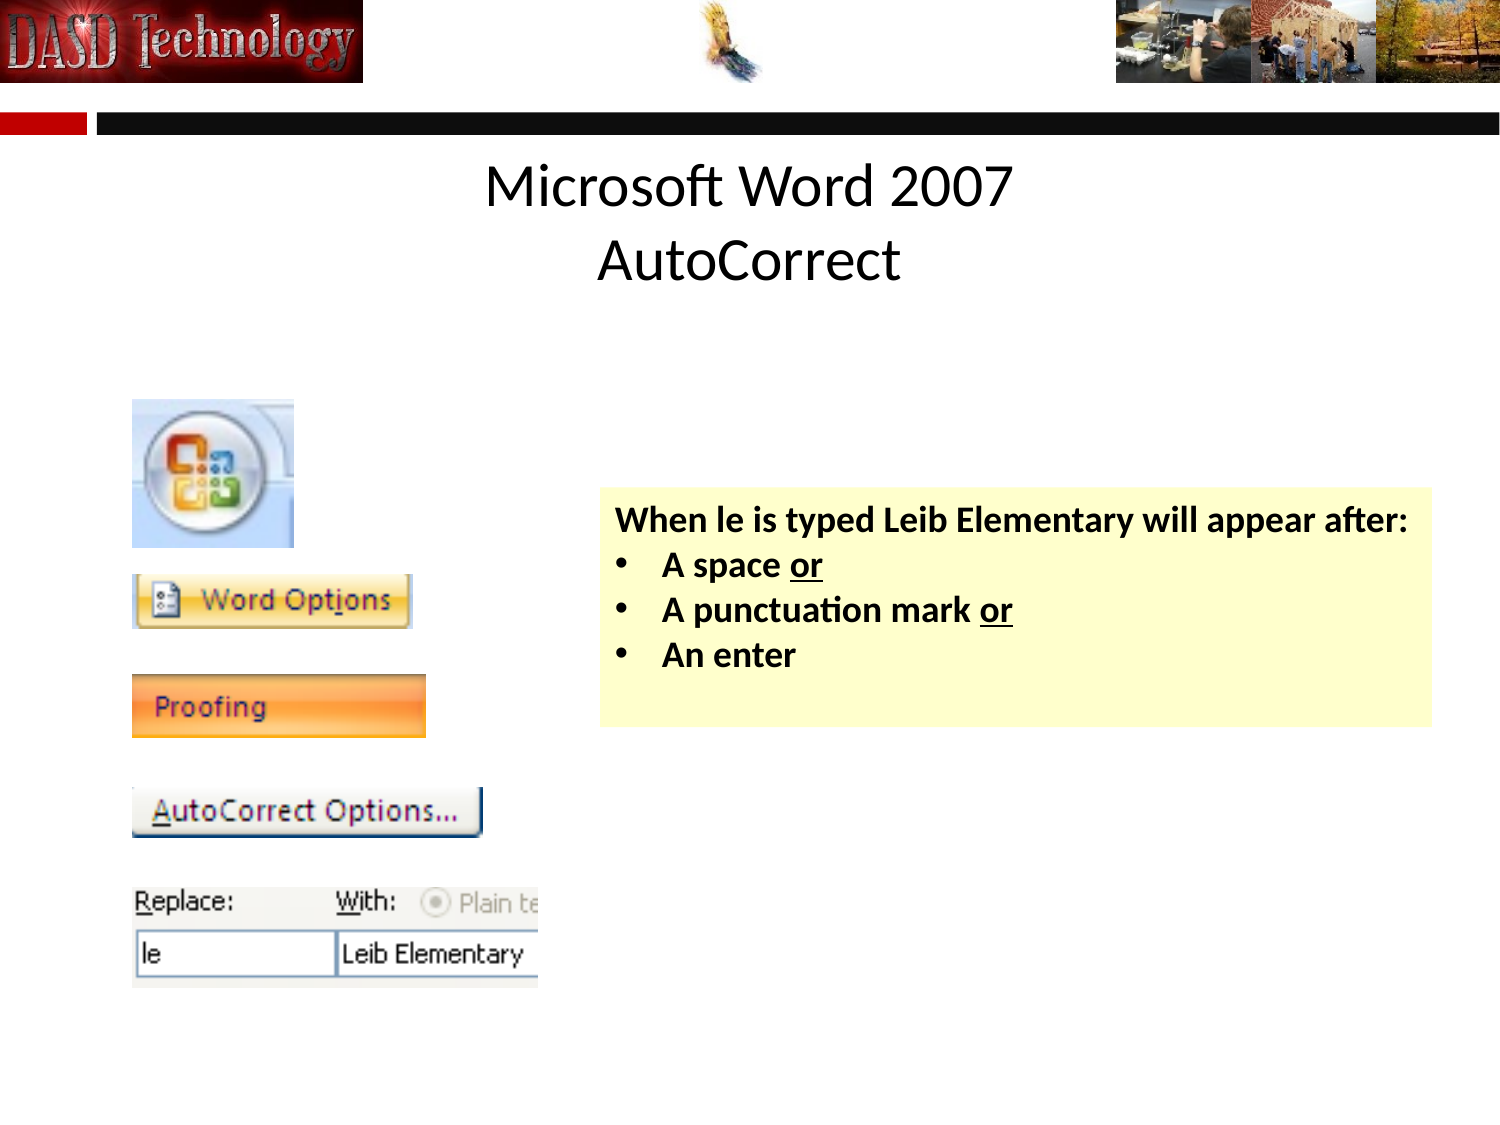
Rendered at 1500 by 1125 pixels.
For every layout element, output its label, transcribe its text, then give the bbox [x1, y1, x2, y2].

text_box When le is typed Leib Elementary will appear after: A space or A punctuation mark or An enter [600, 487, 1432, 728]
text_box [1116, 0, 1500, 83]
picture [699, 0, 764, 83]
picture [132, 787, 483, 838]
text_box [0, 110, 89, 137]
picture [0, 0, 363, 84]
picture [132, 399, 294, 548]
title Microsoft Word 2007 AutoCorrect [75, 137, 1425, 300]
text_box [95, 110, 1500, 137]
picture [132, 574, 413, 630]
picture [132, 887, 538, 988]
picture [132, 674, 426, 738]
